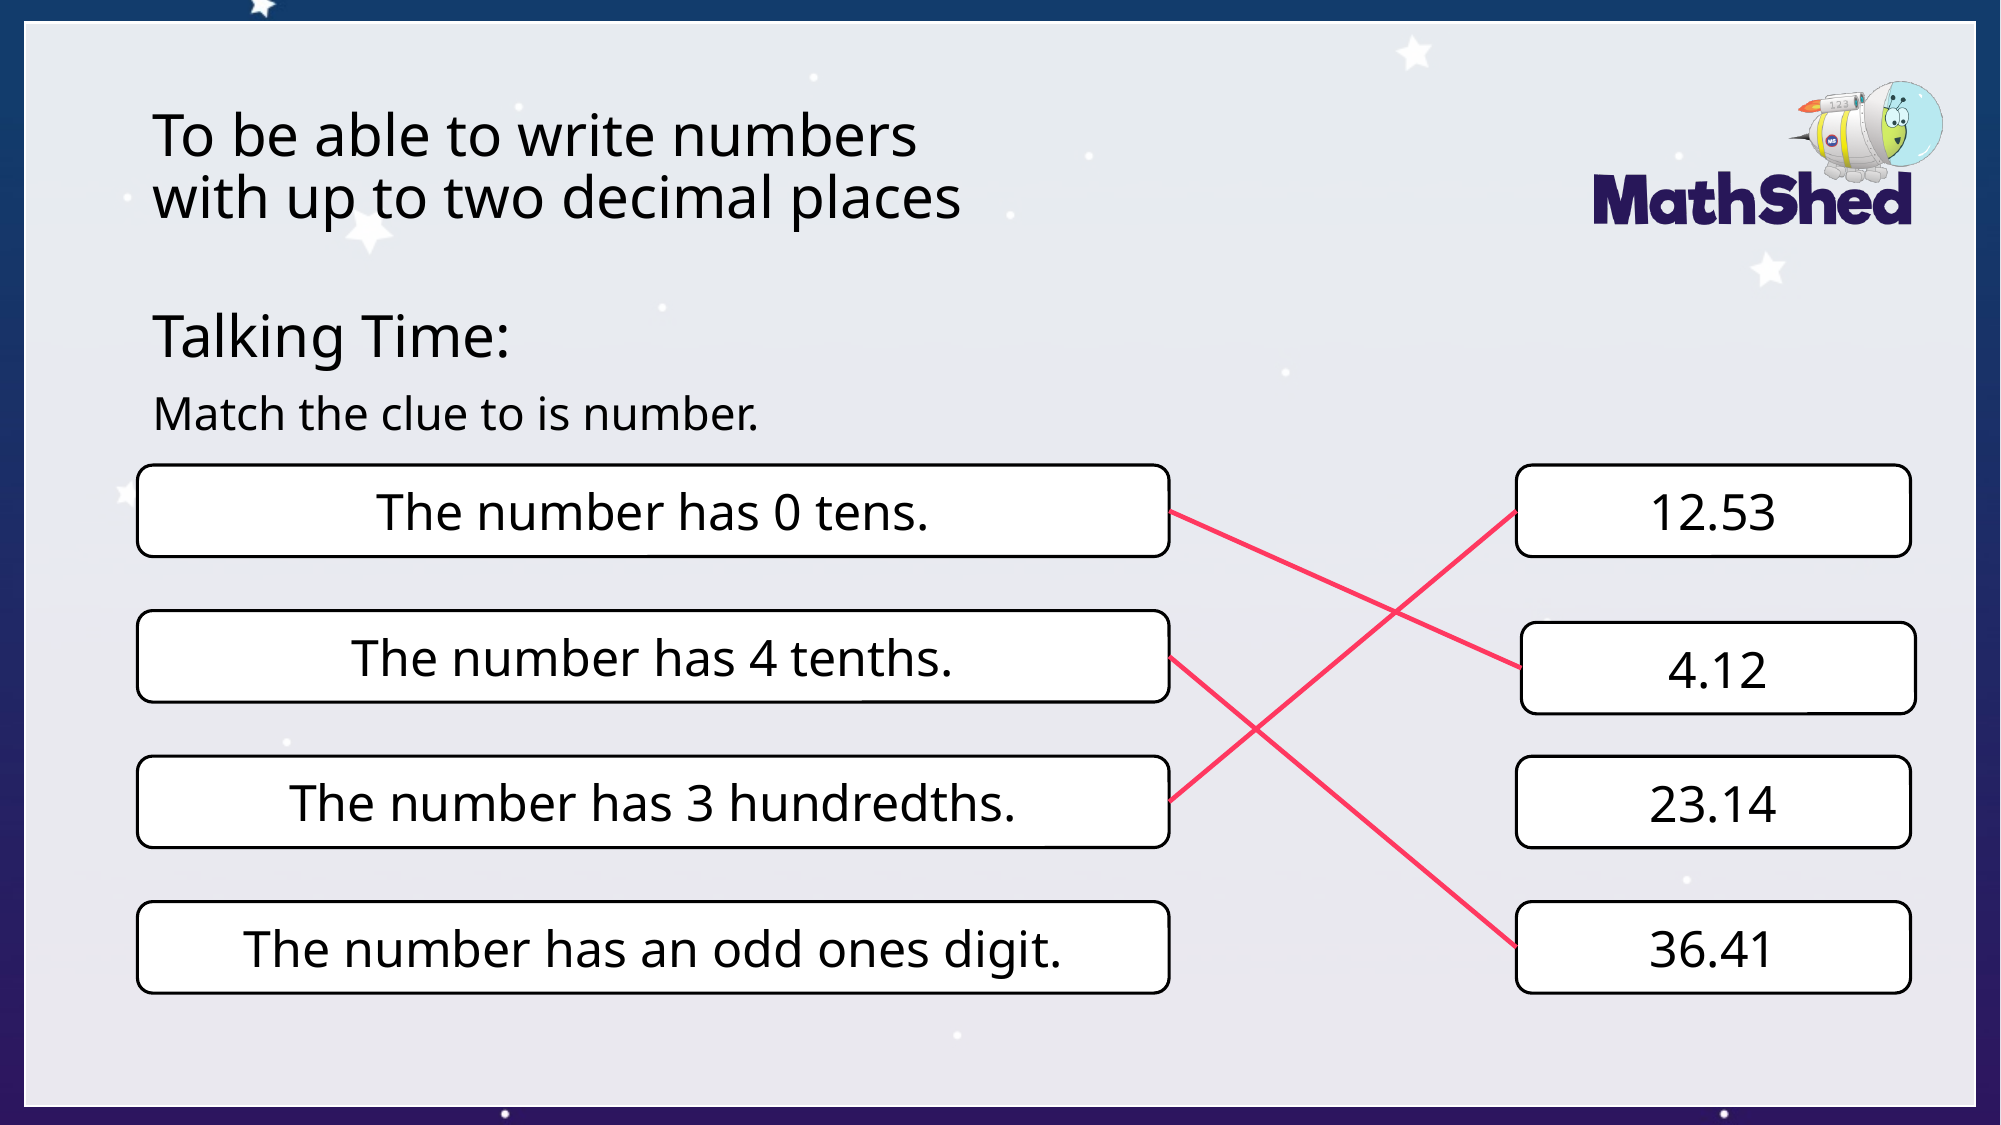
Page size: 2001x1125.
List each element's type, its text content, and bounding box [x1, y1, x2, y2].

list Talking Time: Match the clue to is number. [137, 299, 1971, 1014]
picture [0, 0, 2001, 1125]
title To be able to write numbers with up to two decimal places [137, 59, 1578, 278]
text_box The number has 3 hundredths. [136, 755, 1169, 849]
text_box The number has 0 tens. [136, 464, 1171, 558]
text_box The number has 4 tenths. [136, 609, 1169, 704]
text_box 4.12 [1520, 621, 1917, 715]
text_box 36.41 [1515, 900, 1912, 995]
text_box 23.14 [1517, 755, 1912, 849]
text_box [1169, 510, 1517, 802]
text_box 12.53 [1515, 464, 1912, 558]
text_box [1517, 510, 1522, 669]
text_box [1169, 802, 1517, 948]
text_box The number has an odd ones digit. [136, 900, 1171, 995]
